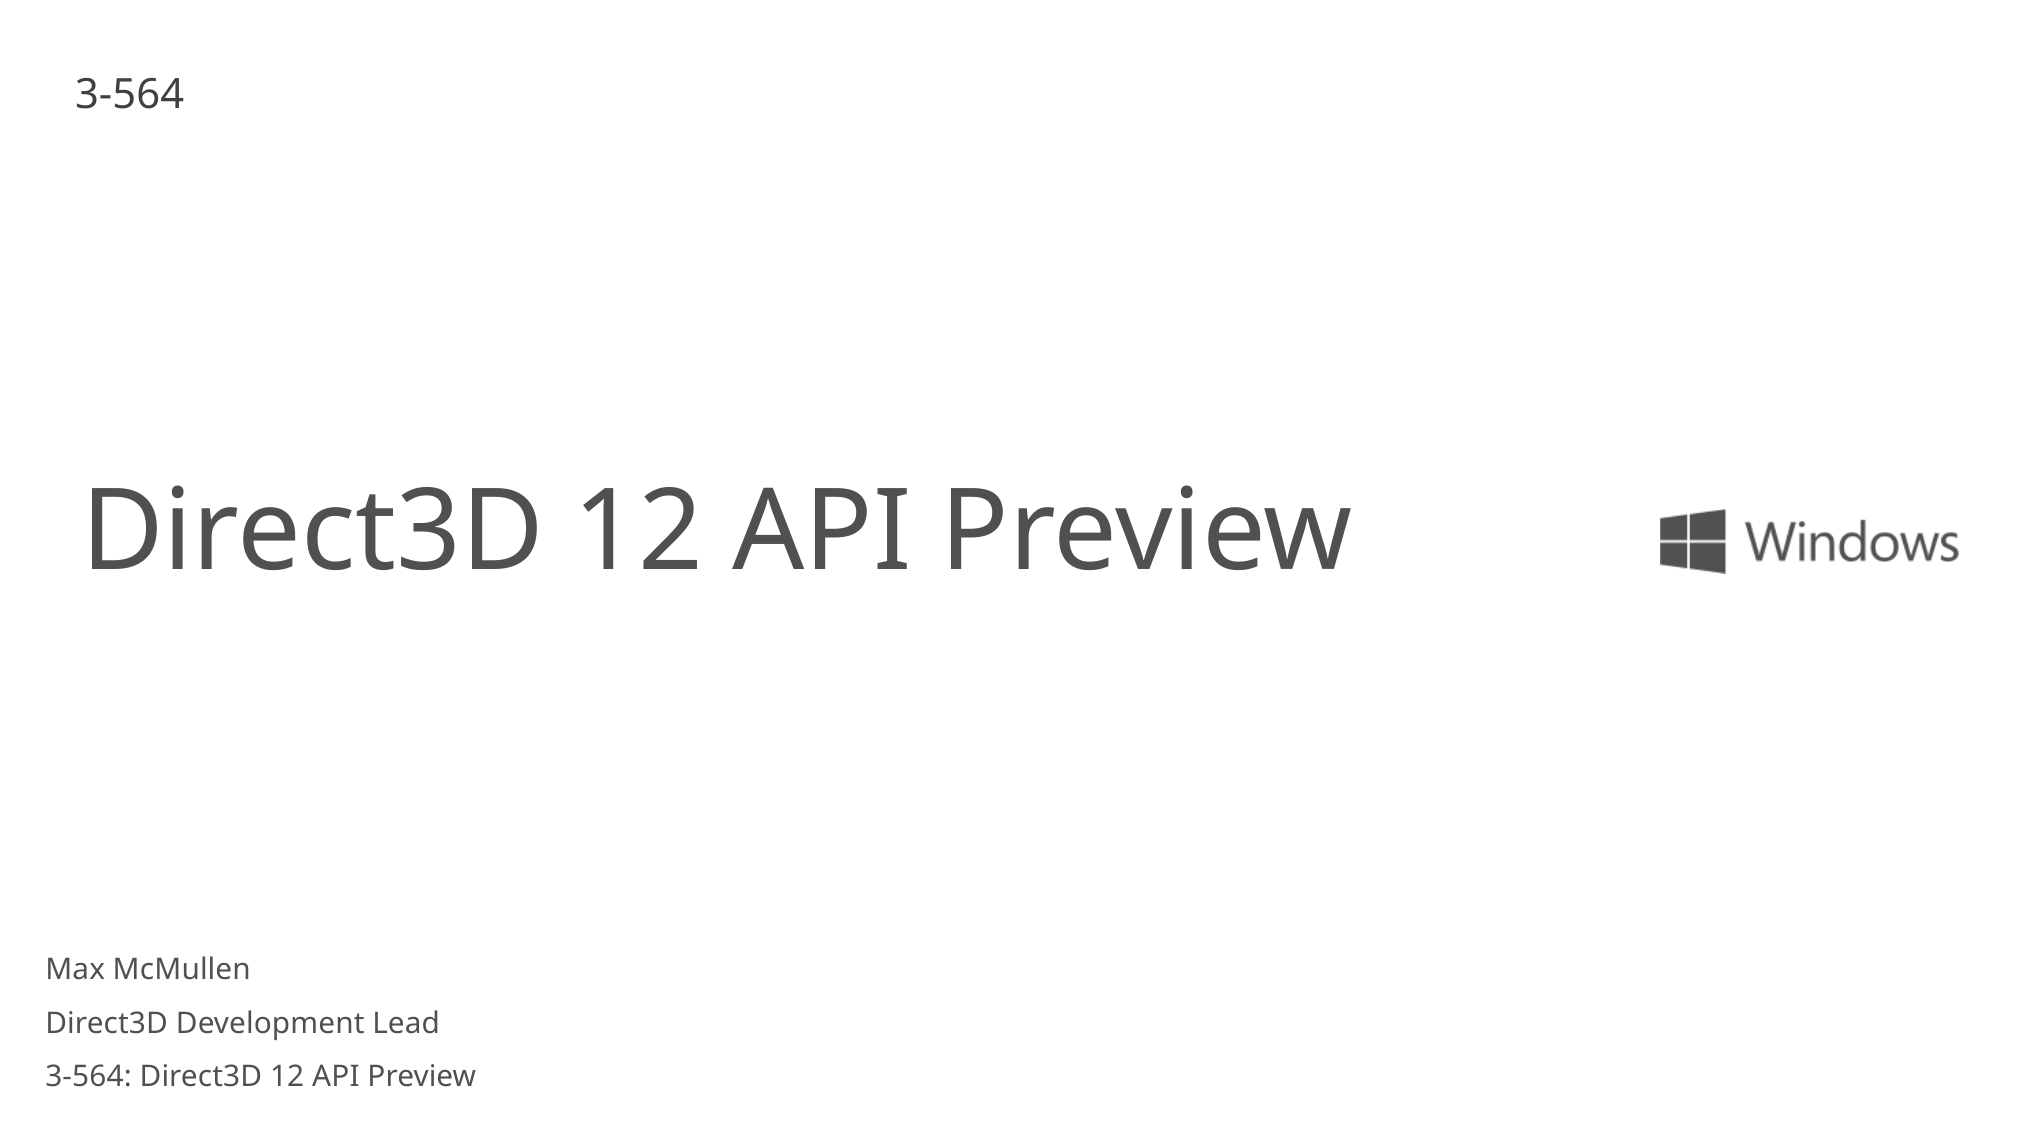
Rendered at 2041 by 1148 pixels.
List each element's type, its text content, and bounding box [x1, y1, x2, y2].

picture [1660, 509, 1959, 574]
text_box 3-564 [45, 50, 645, 141]
title Direct3D 12 API Preview [81, 466, 1591, 598]
subtitle Max McMullen Direct3D Development Lead 3-564: Direct3D 12 API Preview [45, 948, 1995, 1097]
